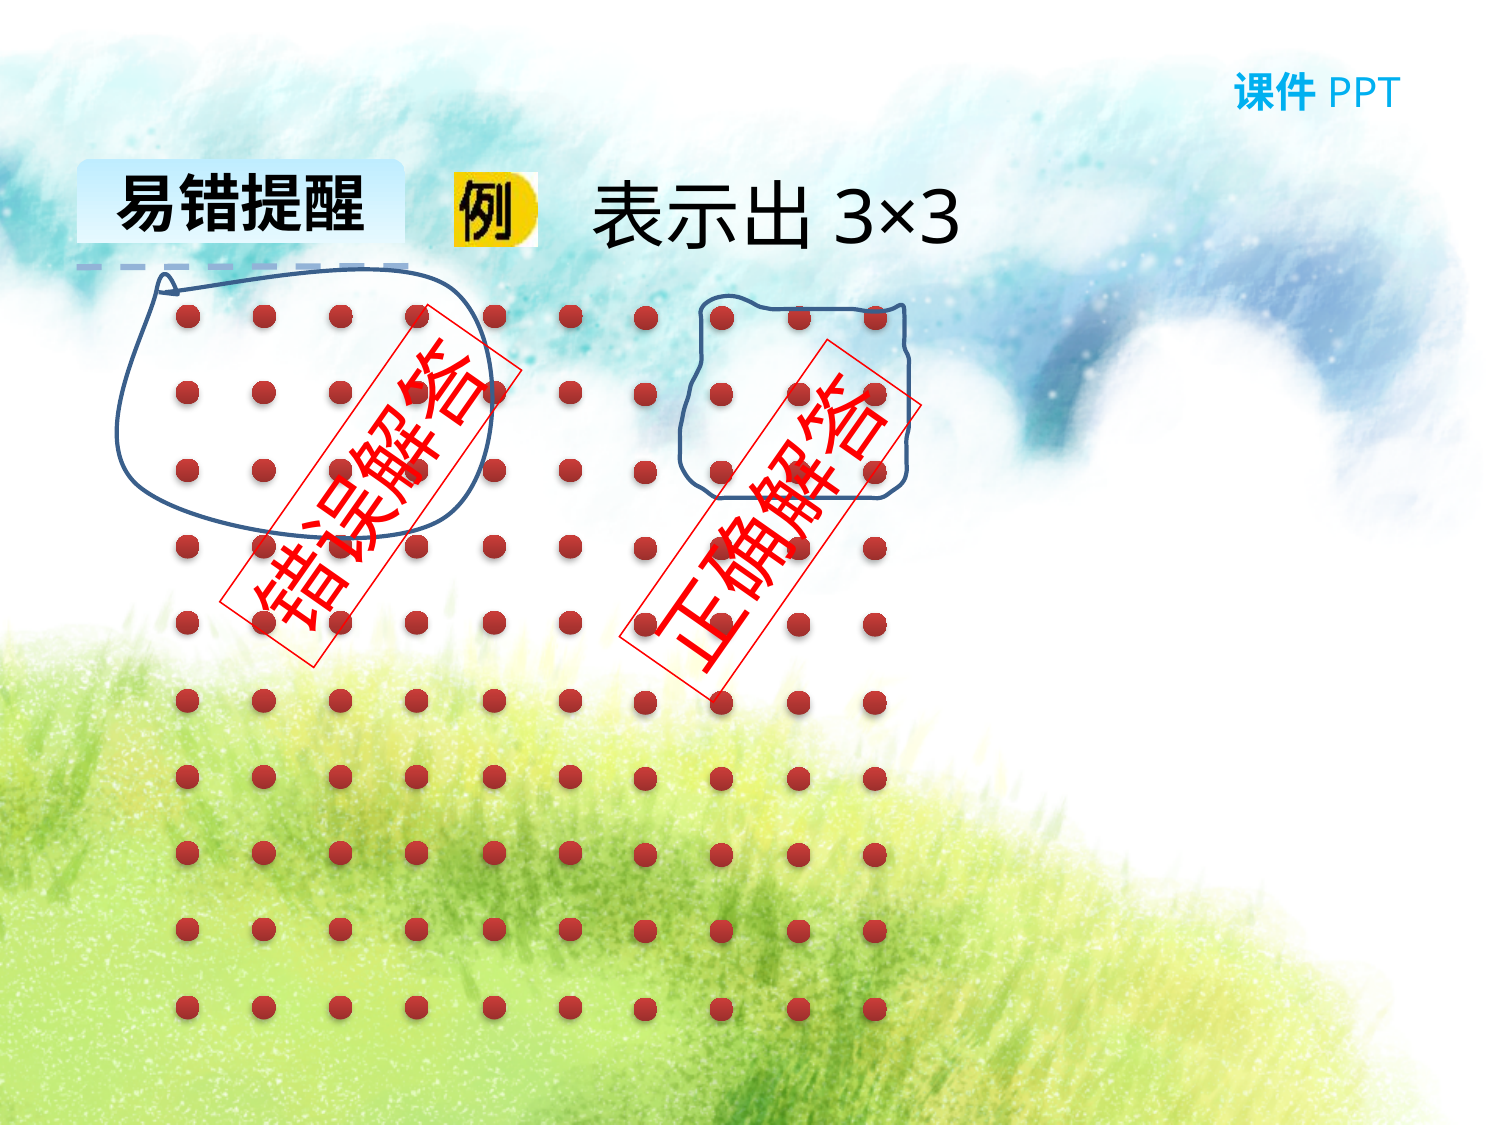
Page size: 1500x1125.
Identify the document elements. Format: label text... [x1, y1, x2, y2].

text_box 正确解答 [892, 384, 922, 447]
text_box [892, 422, 911, 494]
text_box 表示出3×3 [575, 160, 978, 266]
text_box [114, 267, 469, 508]
picture [0, 0, 1500, 1125]
text_box 易错提醒 [76, 158, 405, 244]
text_box [890, 302, 912, 397]
text_box 课件PPT [1218, 58, 1418, 124]
text_box [702, 293, 757, 303]
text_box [175, 304, 888, 1022]
